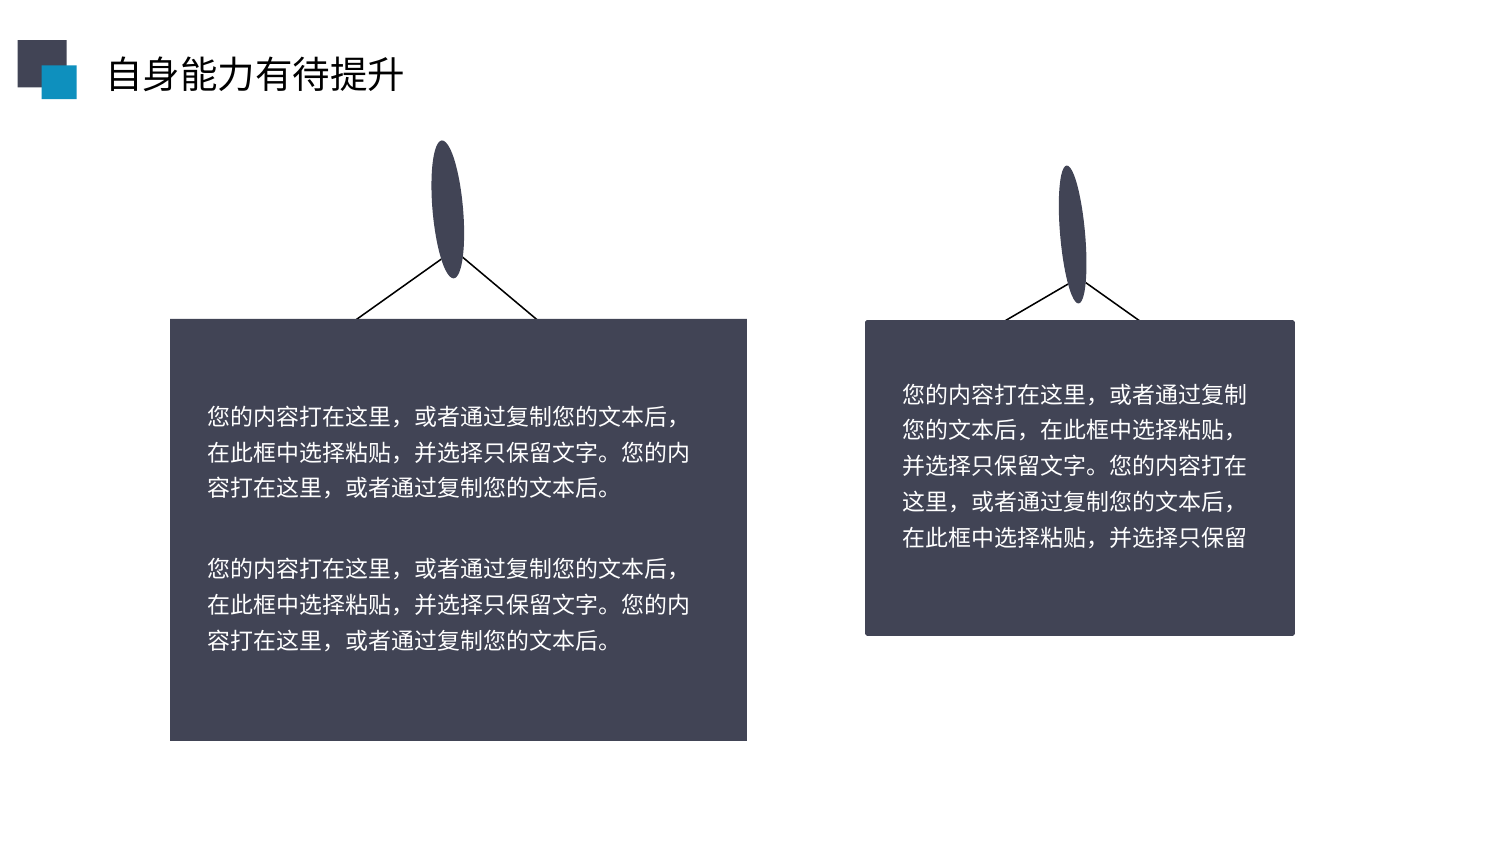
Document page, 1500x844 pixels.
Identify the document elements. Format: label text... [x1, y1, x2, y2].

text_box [17, 40, 77, 100]
text_box 自身能力有待提升 [90, 43, 420, 104]
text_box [169, 140, 747, 741]
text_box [866, 165, 1294, 635]
